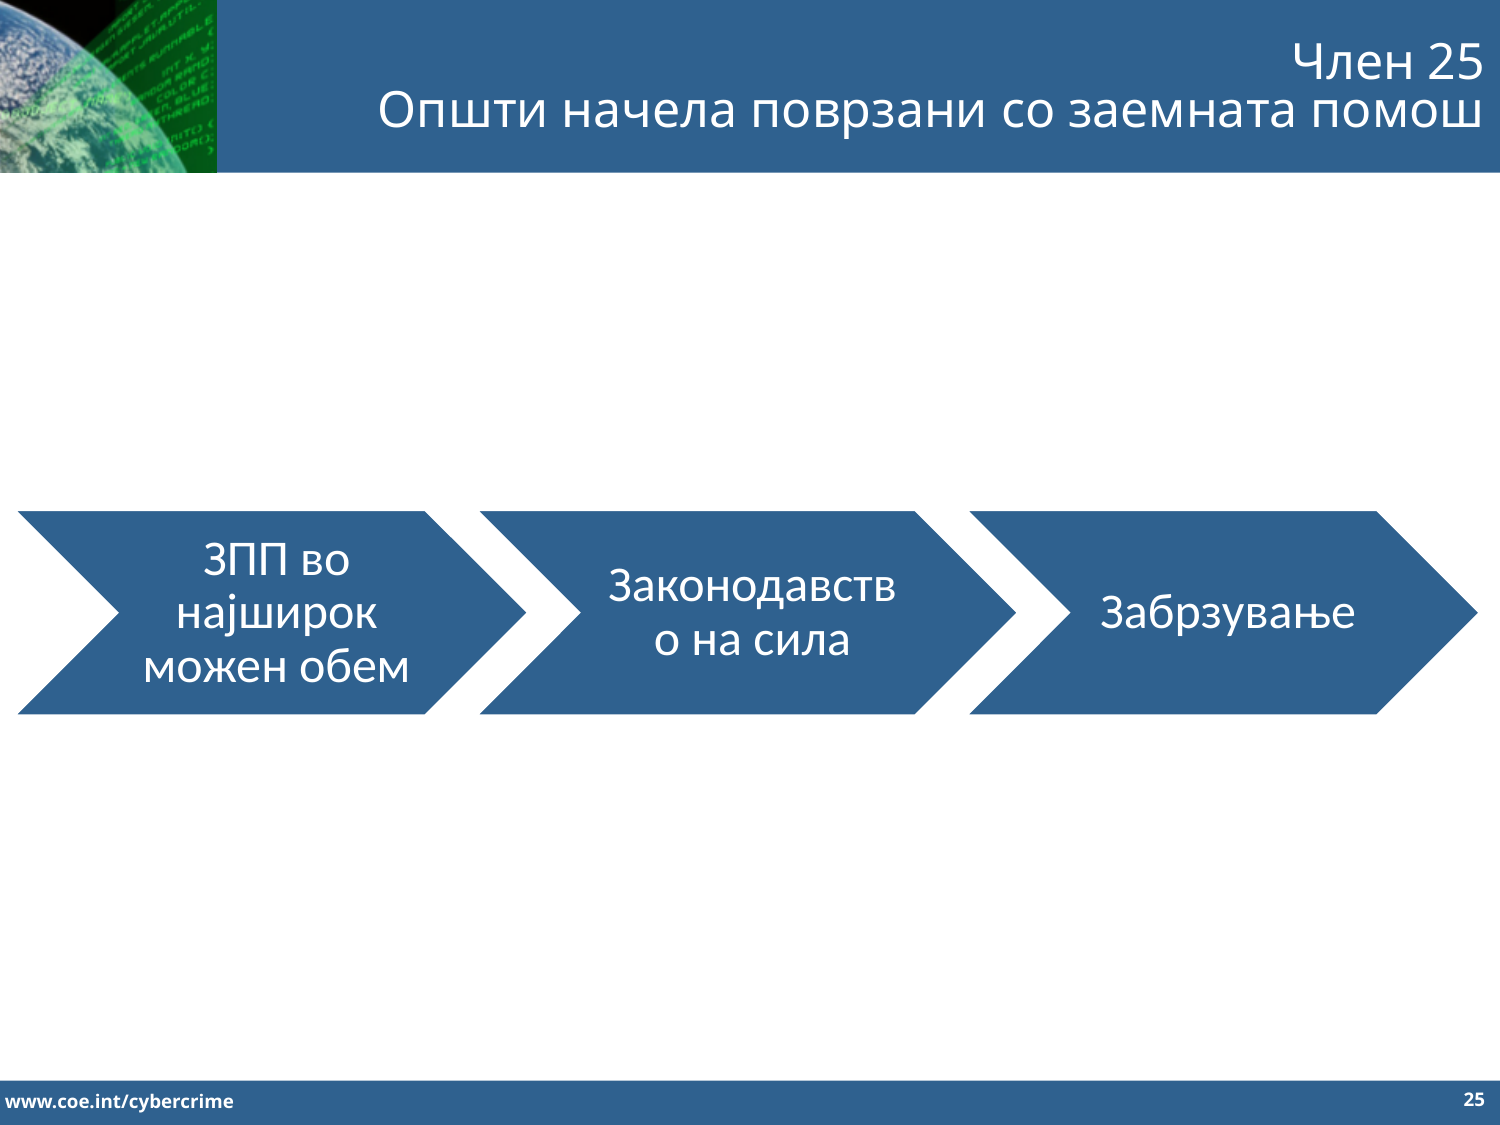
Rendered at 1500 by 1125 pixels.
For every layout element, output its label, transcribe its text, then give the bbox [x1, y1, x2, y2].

slide_number 25 [1149, 1079, 1500, 1125]
picture [0, 1, 217, 173]
text_box Член 25 Општи начела поврзани со заемната помош [252, 13, 1500, 166]
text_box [14, 162, 1480, 1064]
